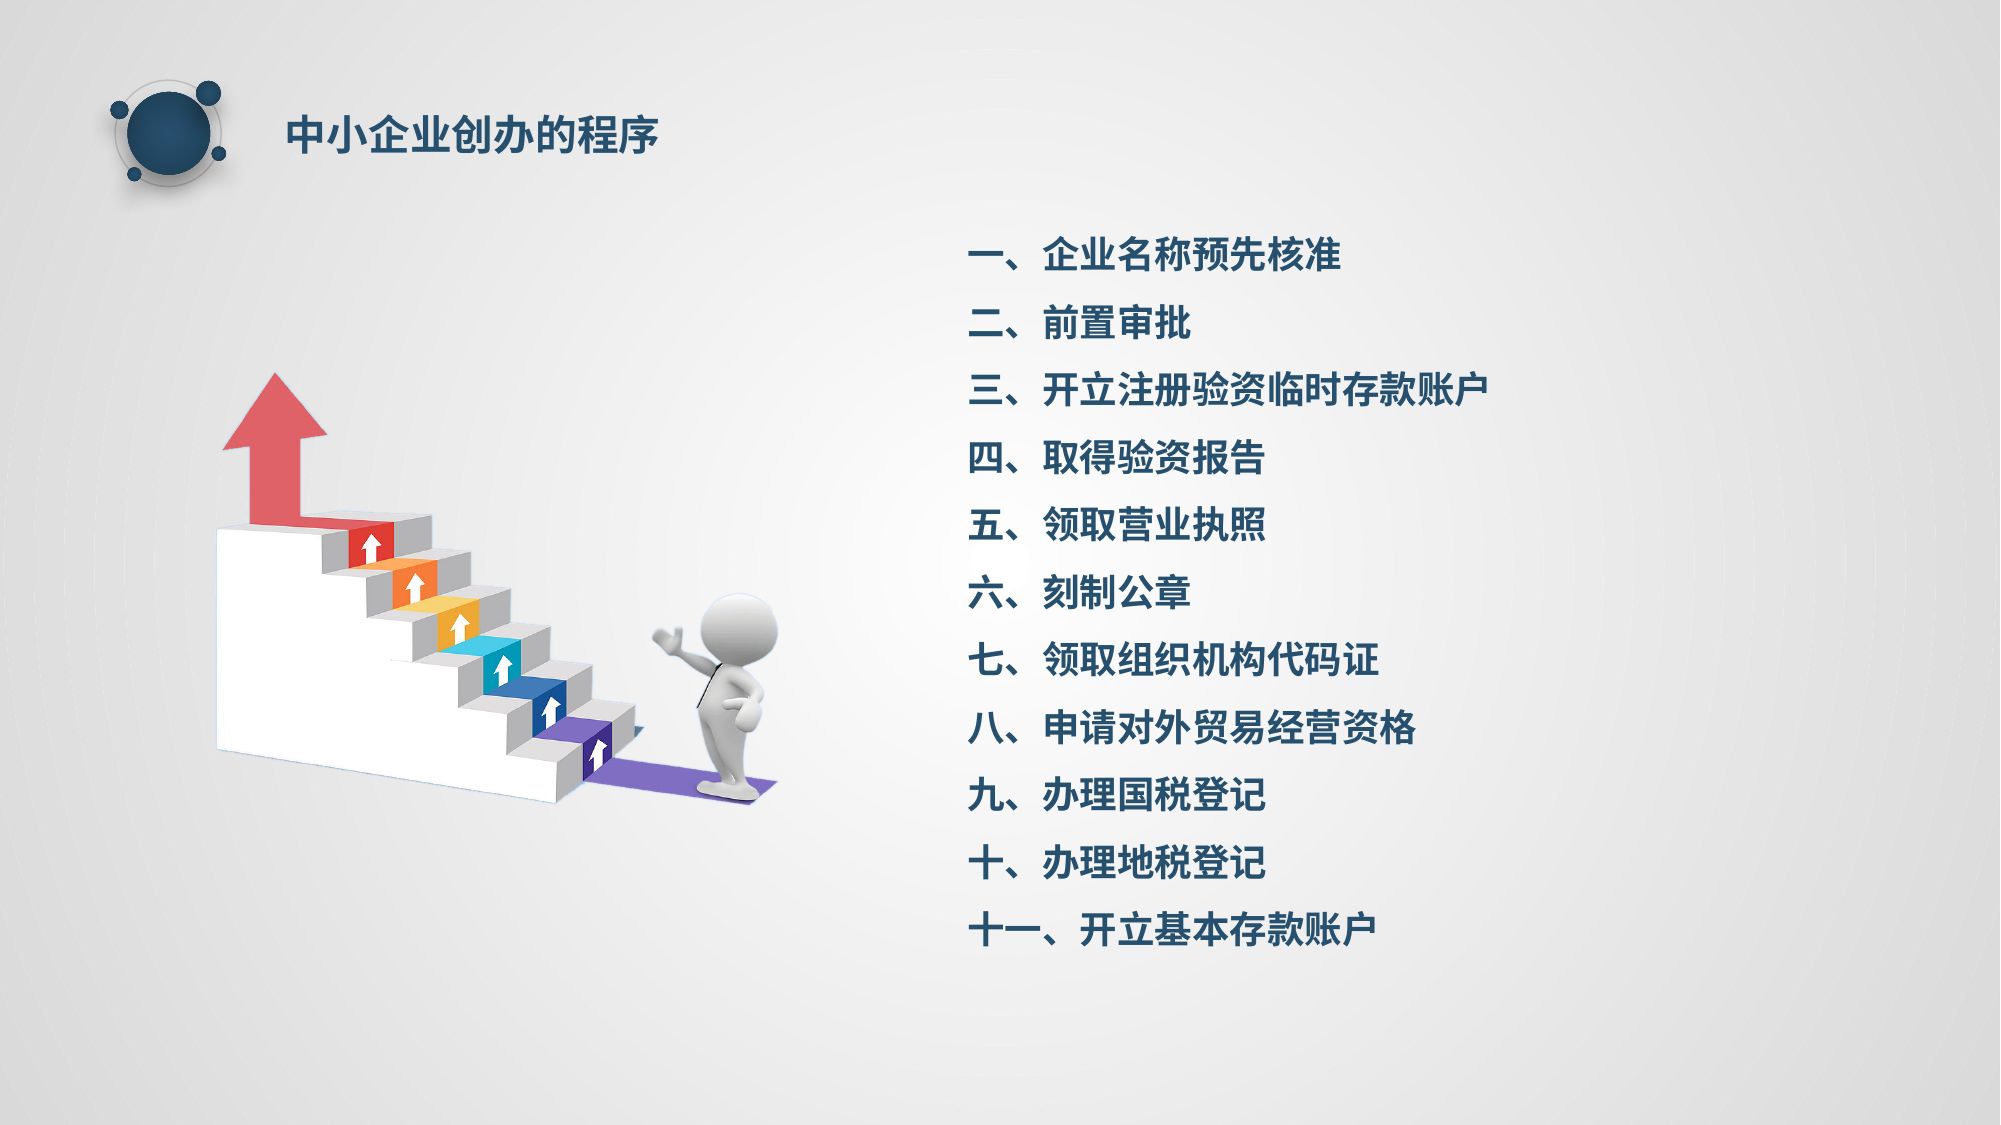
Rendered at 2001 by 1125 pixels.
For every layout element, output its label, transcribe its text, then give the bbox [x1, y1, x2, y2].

text_box 一、企业名称预先核准 二、前置审批 三、开立注册验资临时存款账户 四、取得验资报告 五、领取营业执照 六、刻制公章 七、领取组织机构代码证 八、申请对外贸易经营资格 九、办理国税登记 十、办理地税登记 十一、开立基本存款账户 [952, 201, 1578, 959]
picture [99, 290, 890, 904]
text_box 中小企业创办的程序 [270, 101, 676, 167]
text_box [110, 80, 226, 187]
